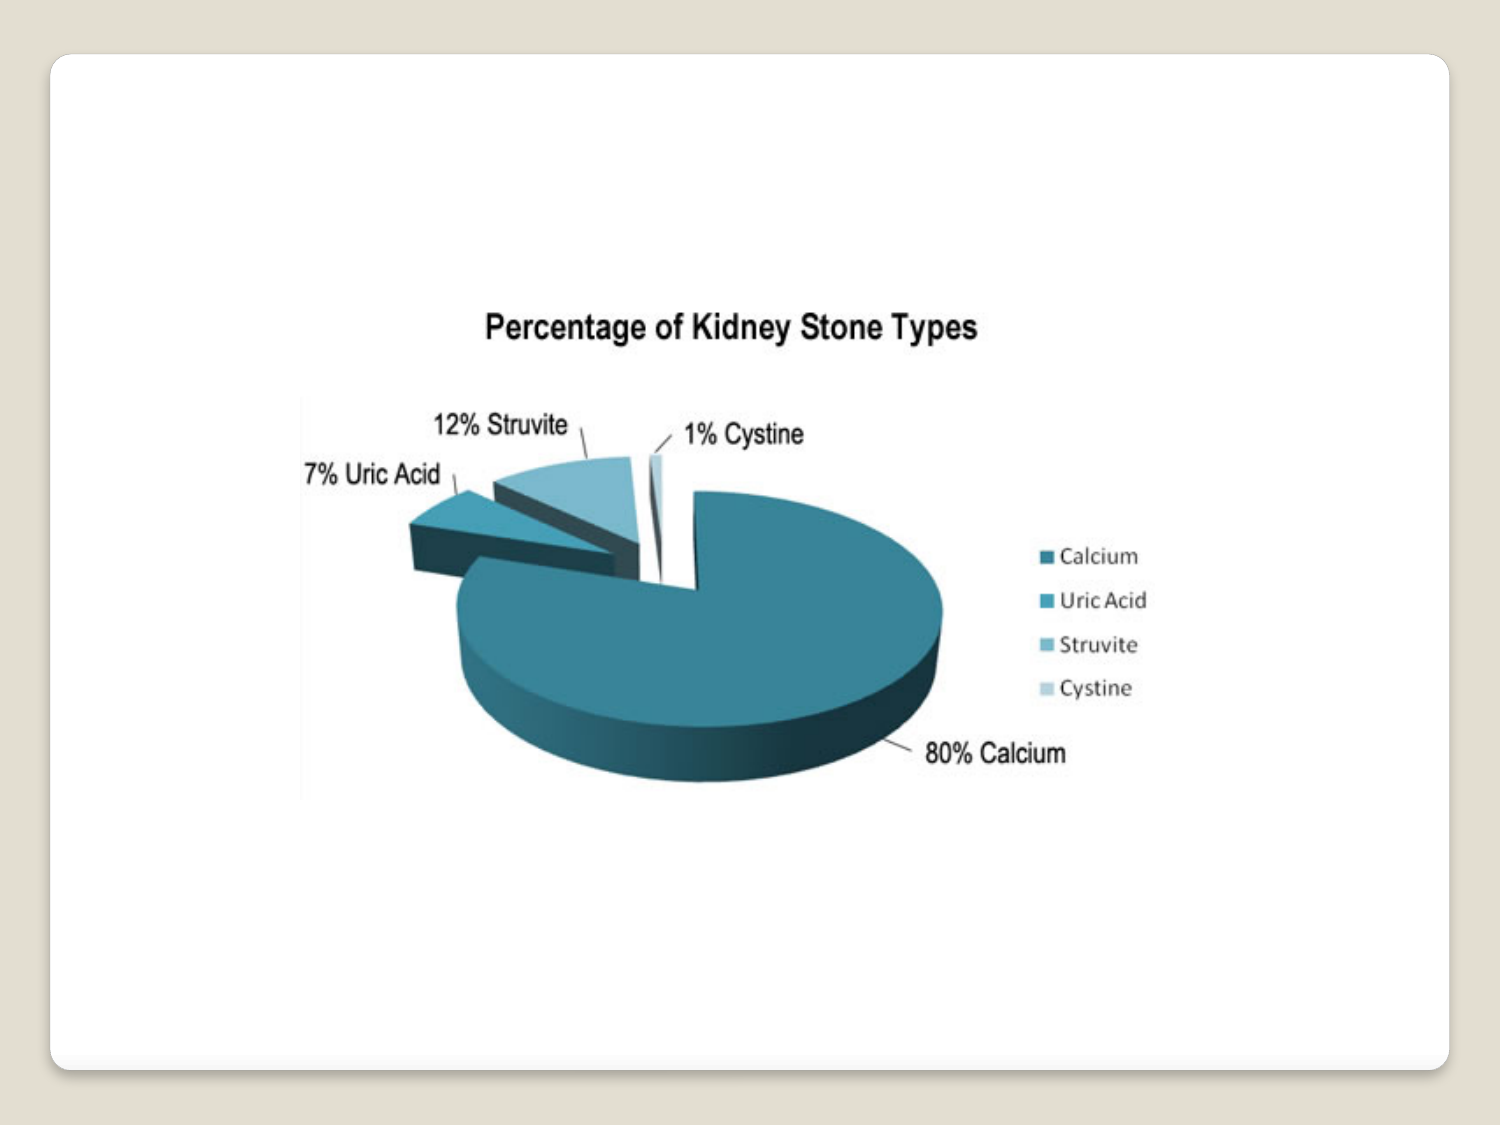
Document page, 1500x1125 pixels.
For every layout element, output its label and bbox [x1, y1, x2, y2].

picture [299, 299, 1155, 801]
